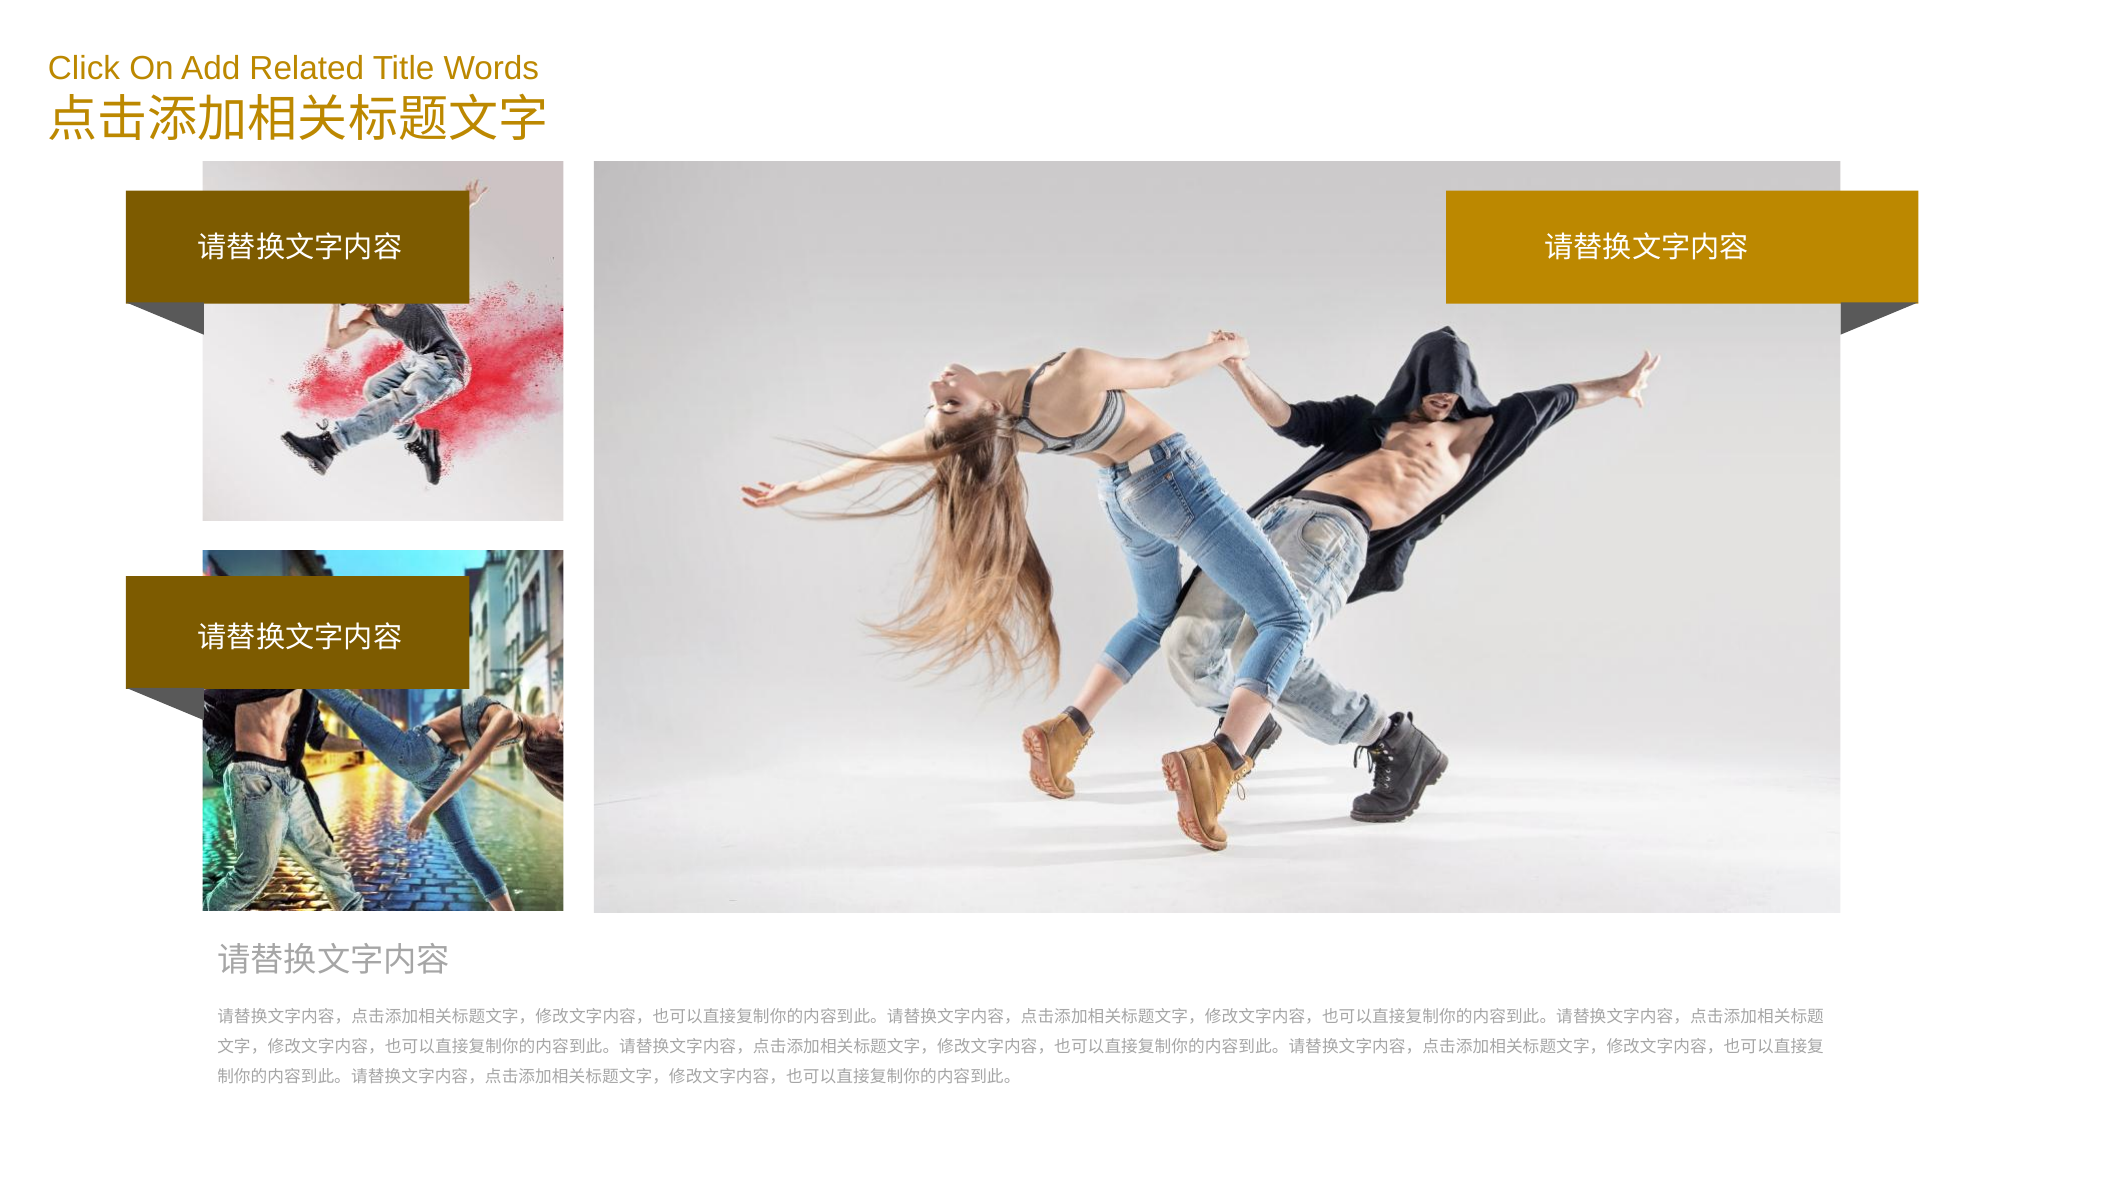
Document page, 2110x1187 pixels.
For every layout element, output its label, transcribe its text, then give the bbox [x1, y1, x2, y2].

text_box [125, 687, 204, 721]
text_box [125, 302, 204, 335]
text_box Click On Add Related Title Words 点击添加相关标题文字 [33, 39, 591, 154]
text_box [1446, 190, 1919, 304]
text_box [1840, 302, 1919, 335]
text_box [202, 910, 1841, 1091]
text_box [202, 550, 564, 910]
text_box 请替换文字内容 [182, 203, 430, 271]
text_box [593, 160, 1841, 910]
text_box [202, 160, 564, 522]
text_box [125, 190, 470, 304]
text_box [125, 576, 470, 689]
text_box 请替换文字内容 [1529, 203, 1765, 271]
text_box 请替换文字内容 [182, 593, 430, 661]
